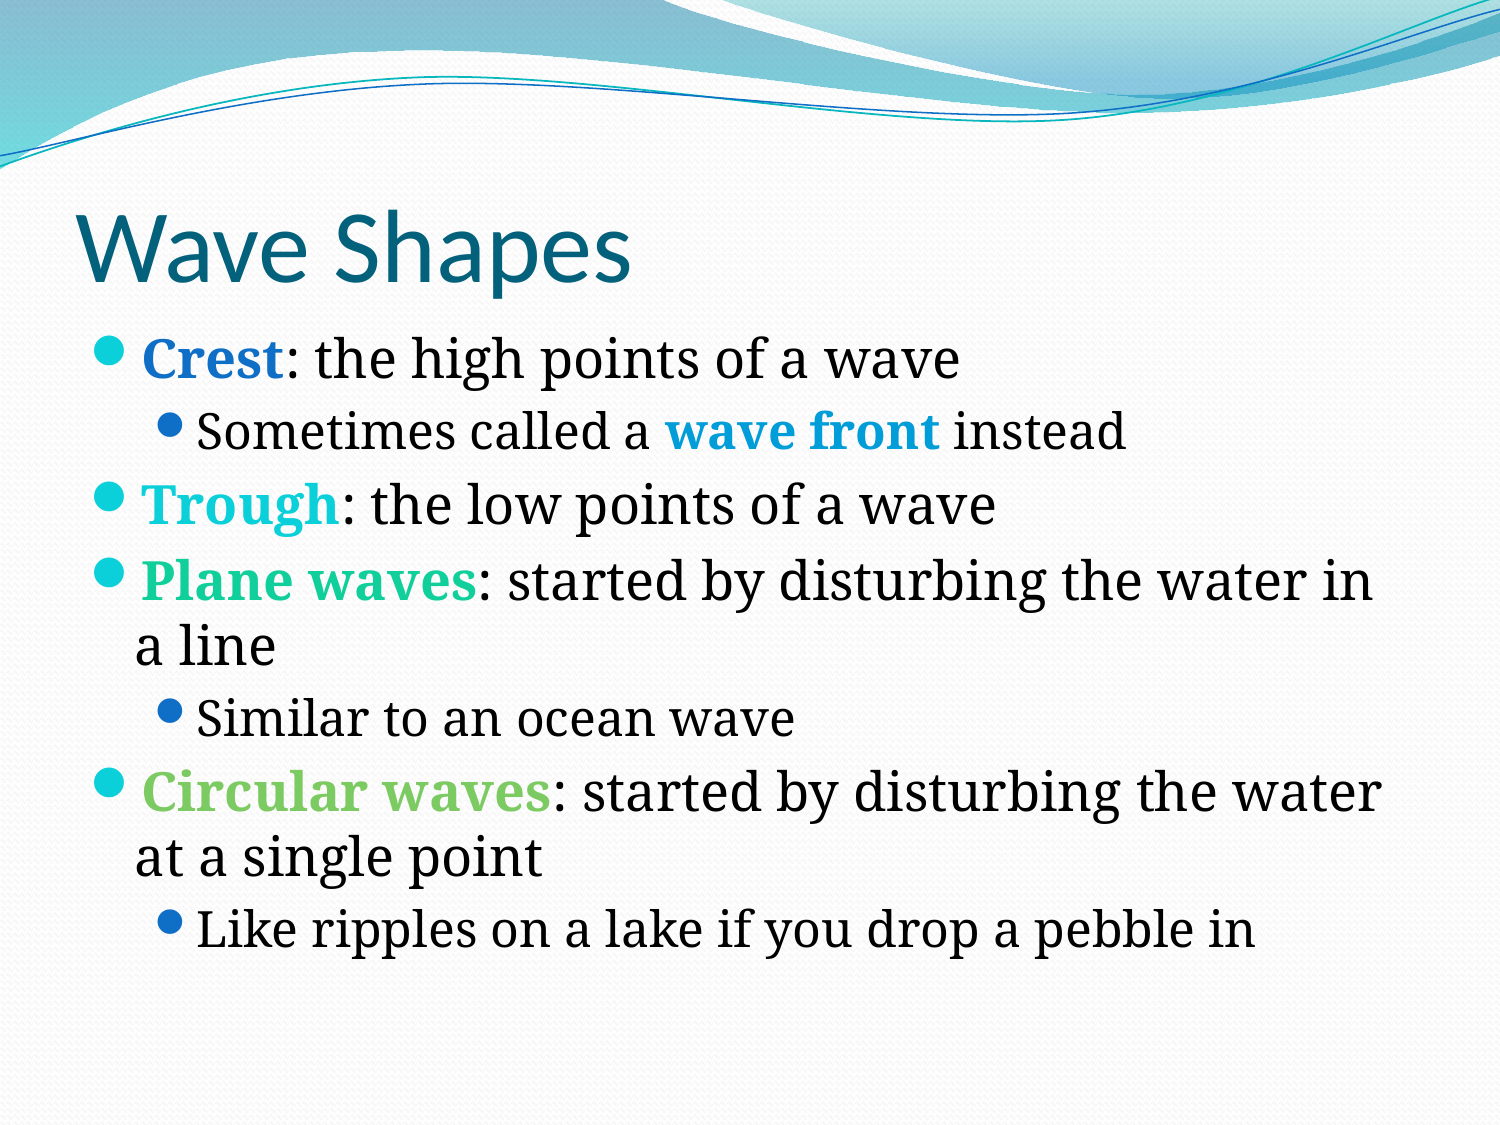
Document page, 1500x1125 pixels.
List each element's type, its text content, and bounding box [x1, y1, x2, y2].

list Crest: the high points of a wave Sometimes called a wave front instead Trough: the low points of a wave Plane waves: started by disturbing the water in a line Similar to an ocean wave Circular waves: started by disturbing the water at a single point Like ripples on a lake if you drop a pebble in [75, 317, 1425, 1038]
title Wave Shapes [75, 115, 1425, 303]
